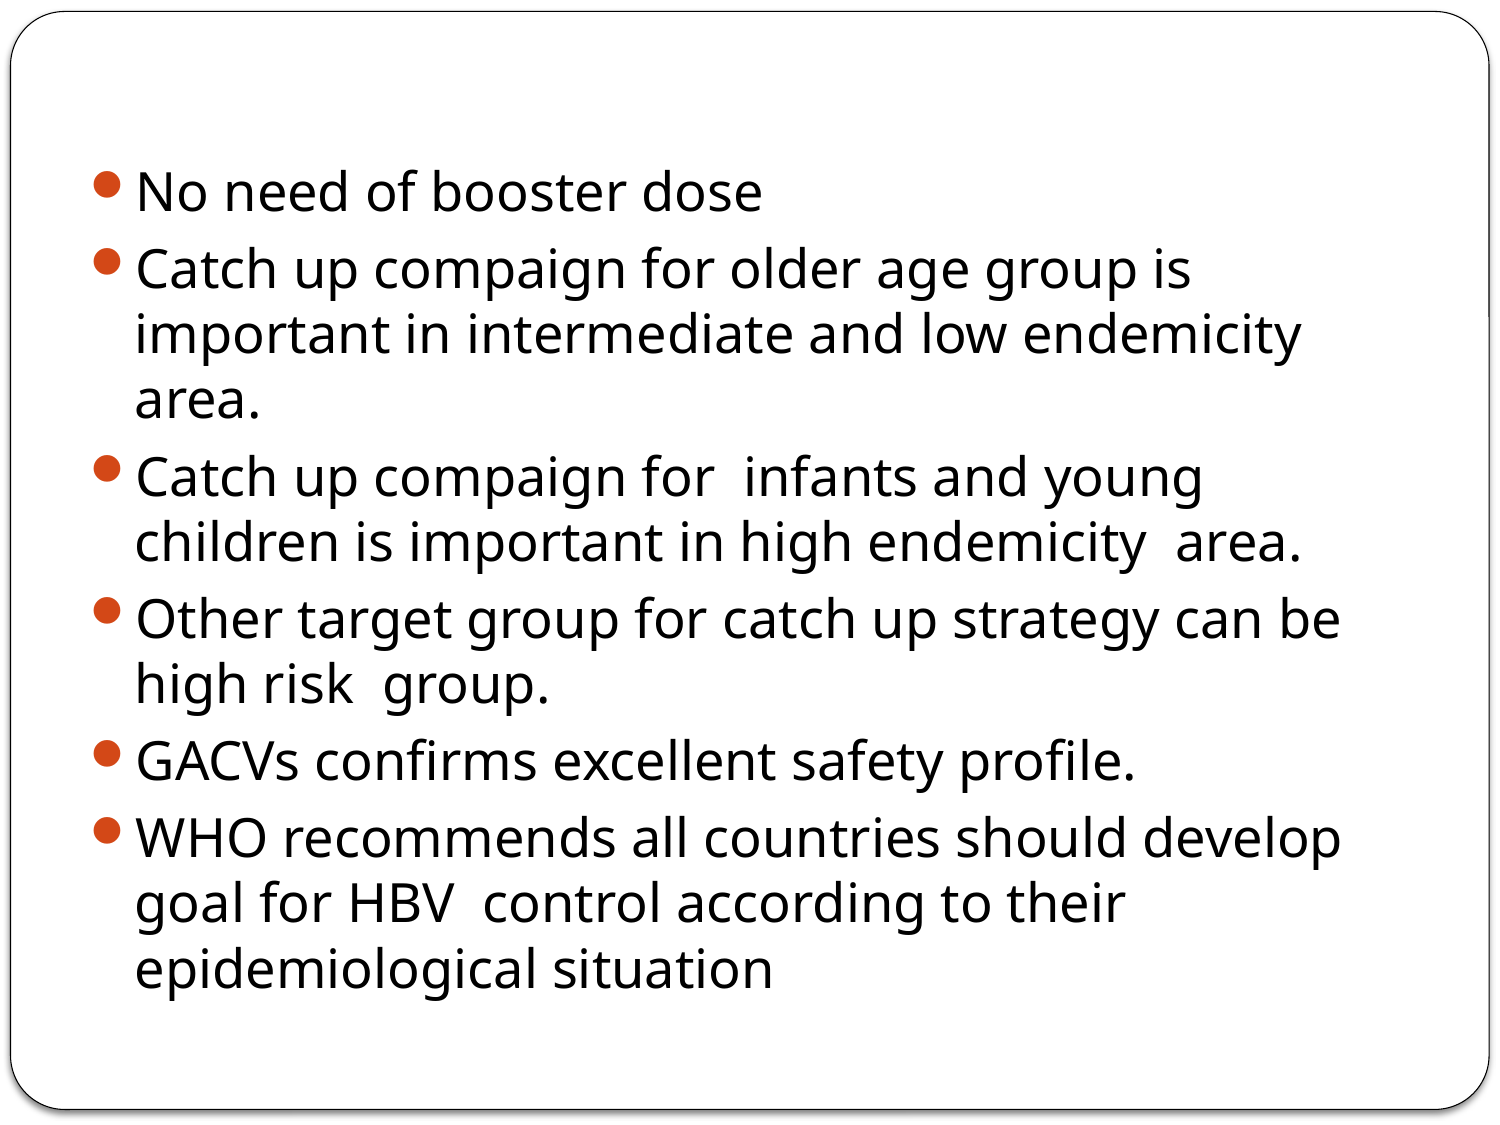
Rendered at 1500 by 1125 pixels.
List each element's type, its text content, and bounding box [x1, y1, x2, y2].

list No need of booster dose Catch up compaign for older age group is important in intermediate and low endemicity area. Catch up compaign for infants and young children is important in high endemicity area. Other target group for catch up strategy can be high risk group. GACVs confirms excellent safety profile. WHO recommends all countries should develop goal for HBV control according to their epidemiological situation [75, 149, 1425, 1088]
